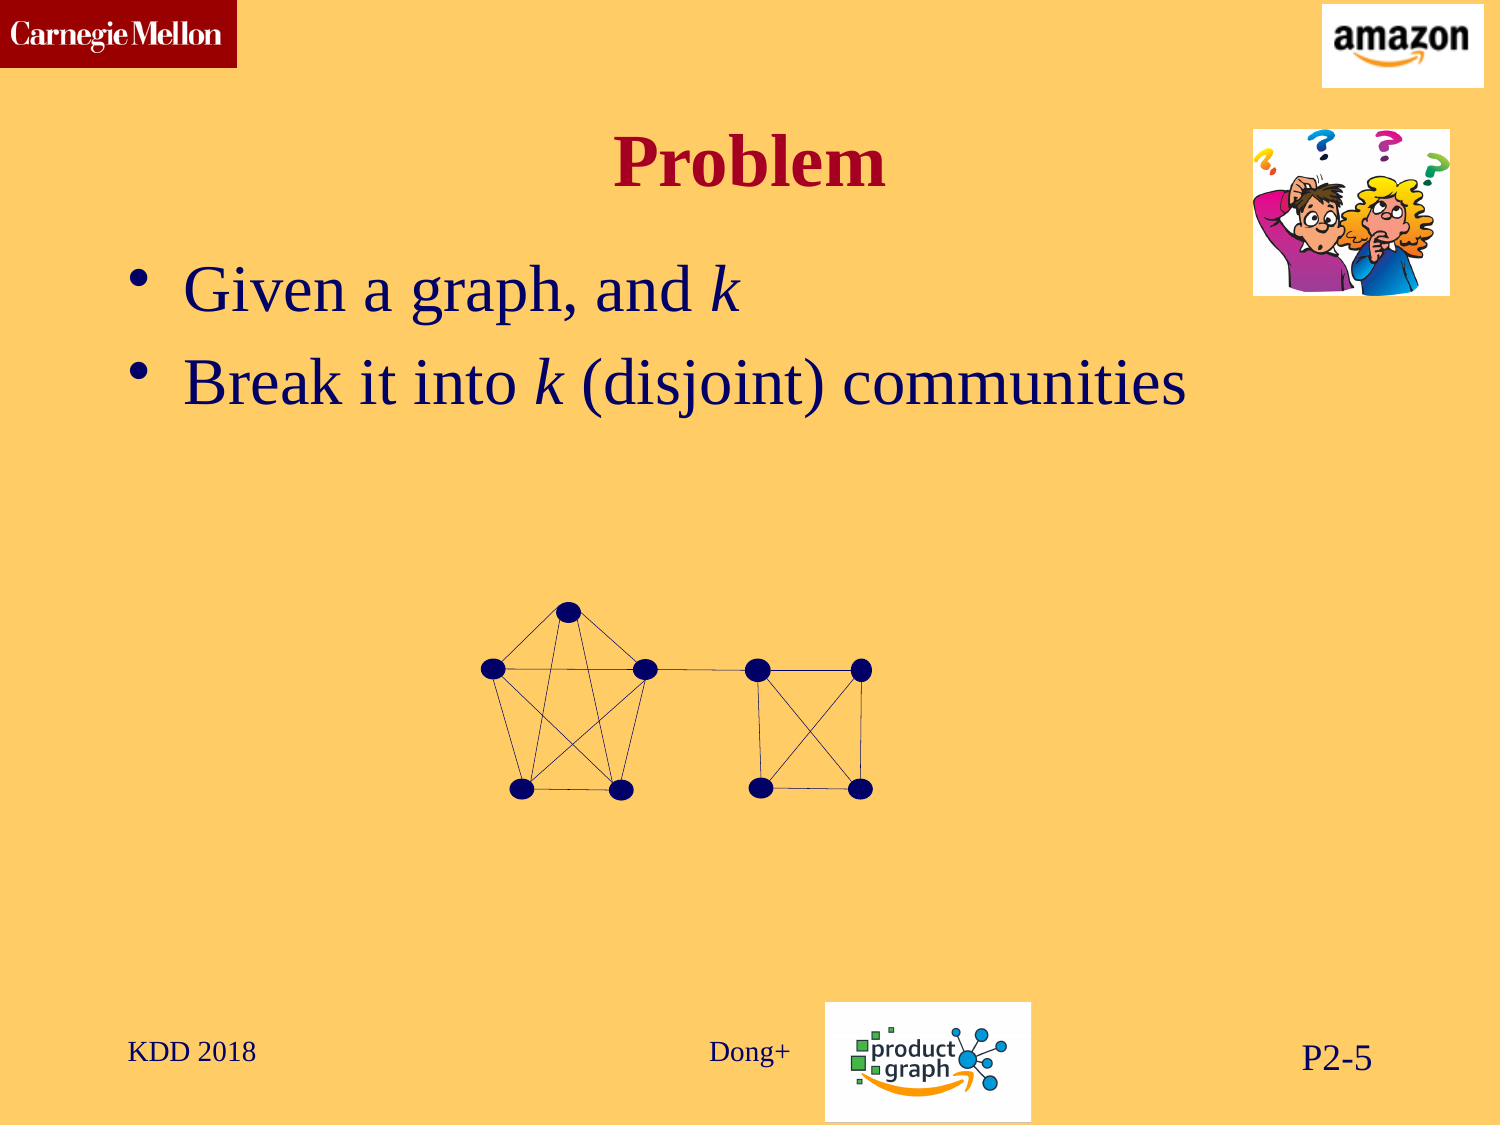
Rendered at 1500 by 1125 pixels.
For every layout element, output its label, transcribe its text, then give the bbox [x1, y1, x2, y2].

picture [1322, 4, 1484, 88]
title Problem [112, 99, 1388, 213]
list Given a graph, and k Break it into k (disjoint) communities [112, 237, 1388, 1001]
picture [1252, 129, 1450, 296]
footer Dong+ [512, 1024, 988, 1101]
slide_number P2-5 [1074, 1024, 1388, 1101]
picture [0, 0, 237, 68]
slide_number KDD 2018 [112, 1024, 426, 1101]
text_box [480, 601, 874, 801]
